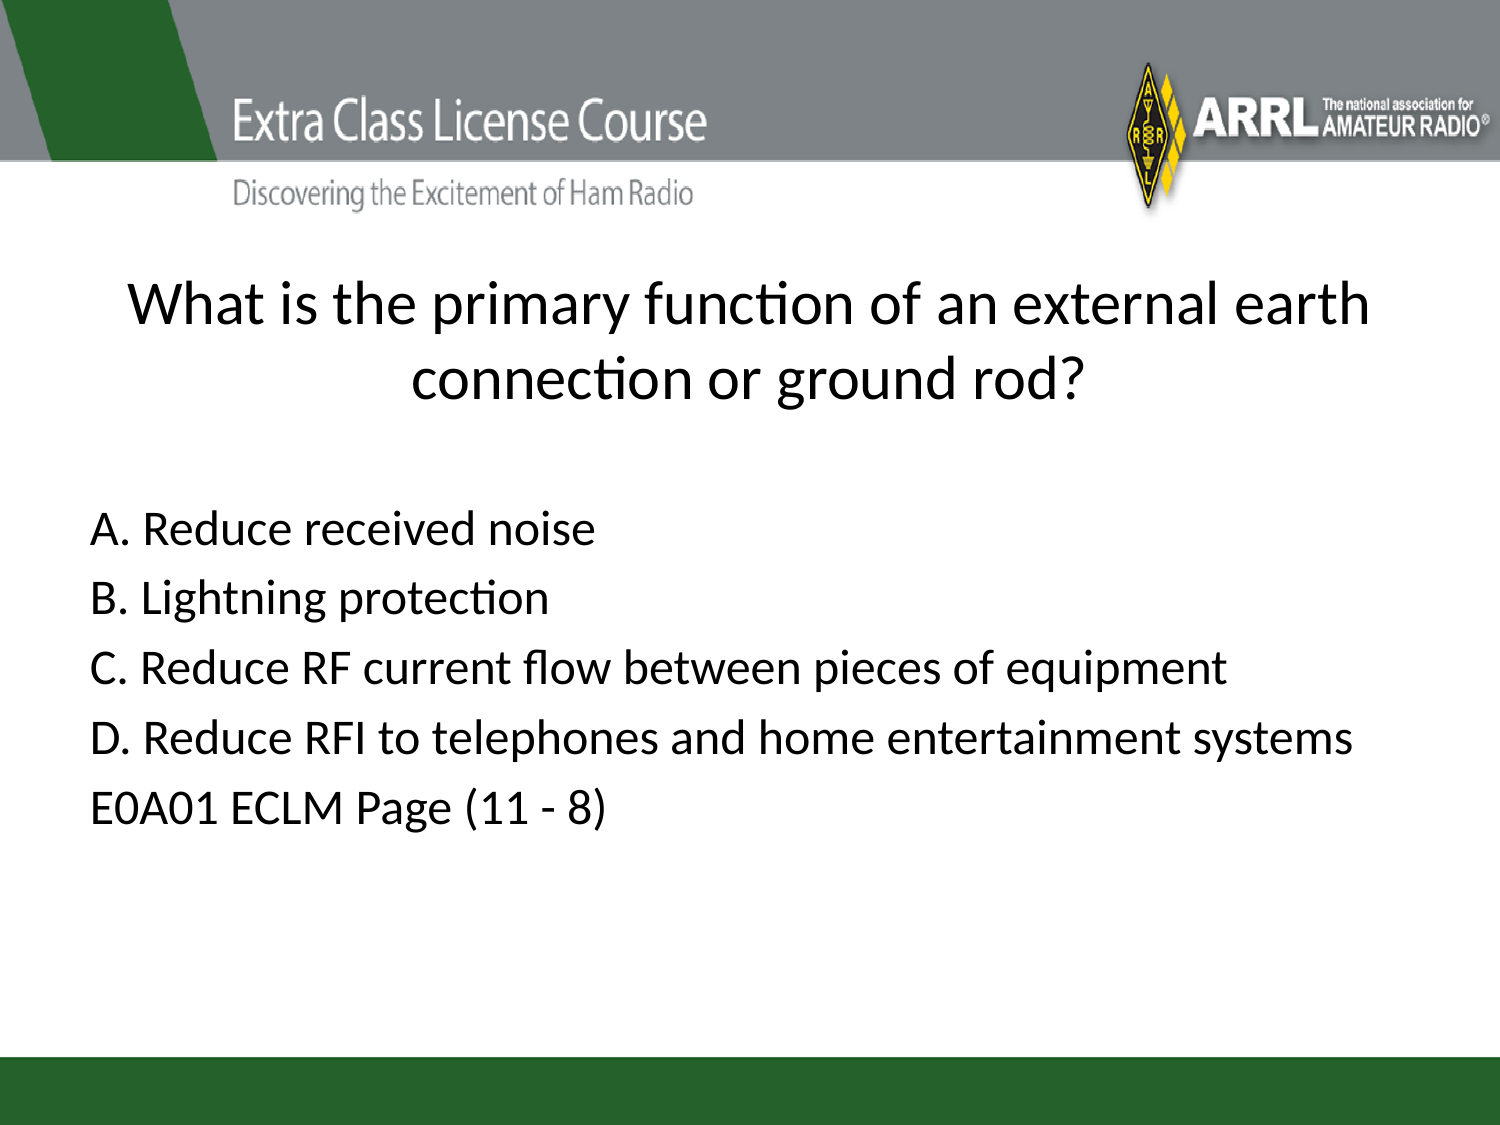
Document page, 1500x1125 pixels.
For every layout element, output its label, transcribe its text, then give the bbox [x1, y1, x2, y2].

list A. Reduce received noise B. Lightning protection C. Reduce RF current flow between pieces of equipment D. Reduce RFI to telephones and home entertainment systems E0A01 ECLM Page (11 - 8) [75, 487, 1425, 1005]
picture [0, 0, 1500, 1125]
title What is the primary function of an external earth connection or ground rod? [75, 254, 1425, 435]
